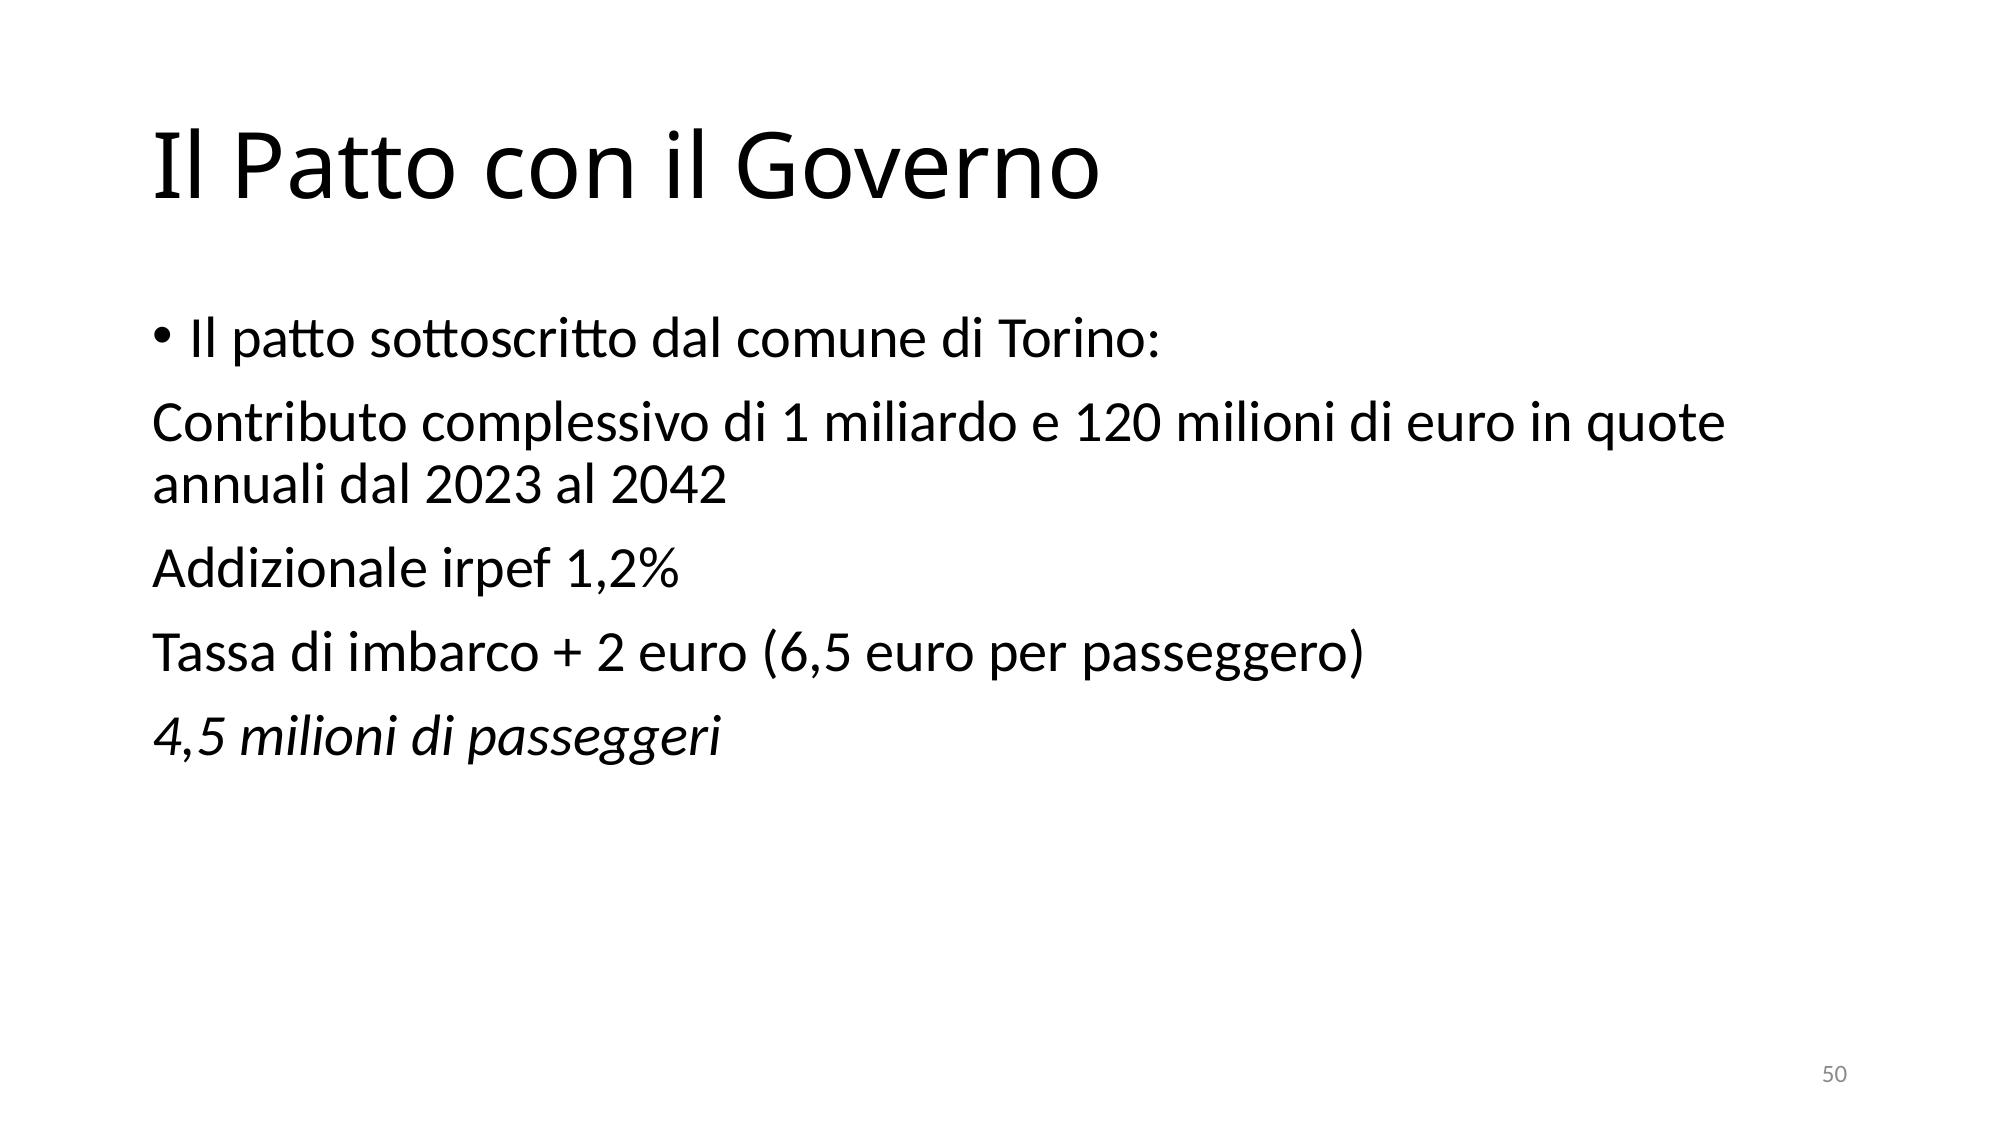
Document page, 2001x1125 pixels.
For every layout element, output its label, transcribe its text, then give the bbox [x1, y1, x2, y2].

title Il Patto con il Governo [137, 59, 1863, 278]
slide_number 51 [1412, 1042, 1863, 1103]
list Il patto sottoscritto dal comune di Torino: Contributo complessivo di 1 miliardo e 120 milioni di euro in quote annuali dal 2023 al 2042 Addizionale irpef 1,2% Tassa di imbarco + 2 euro (6,5 euro per passeggero) 4,5 milioni di passeggeri [137, 299, 1863, 1014]
